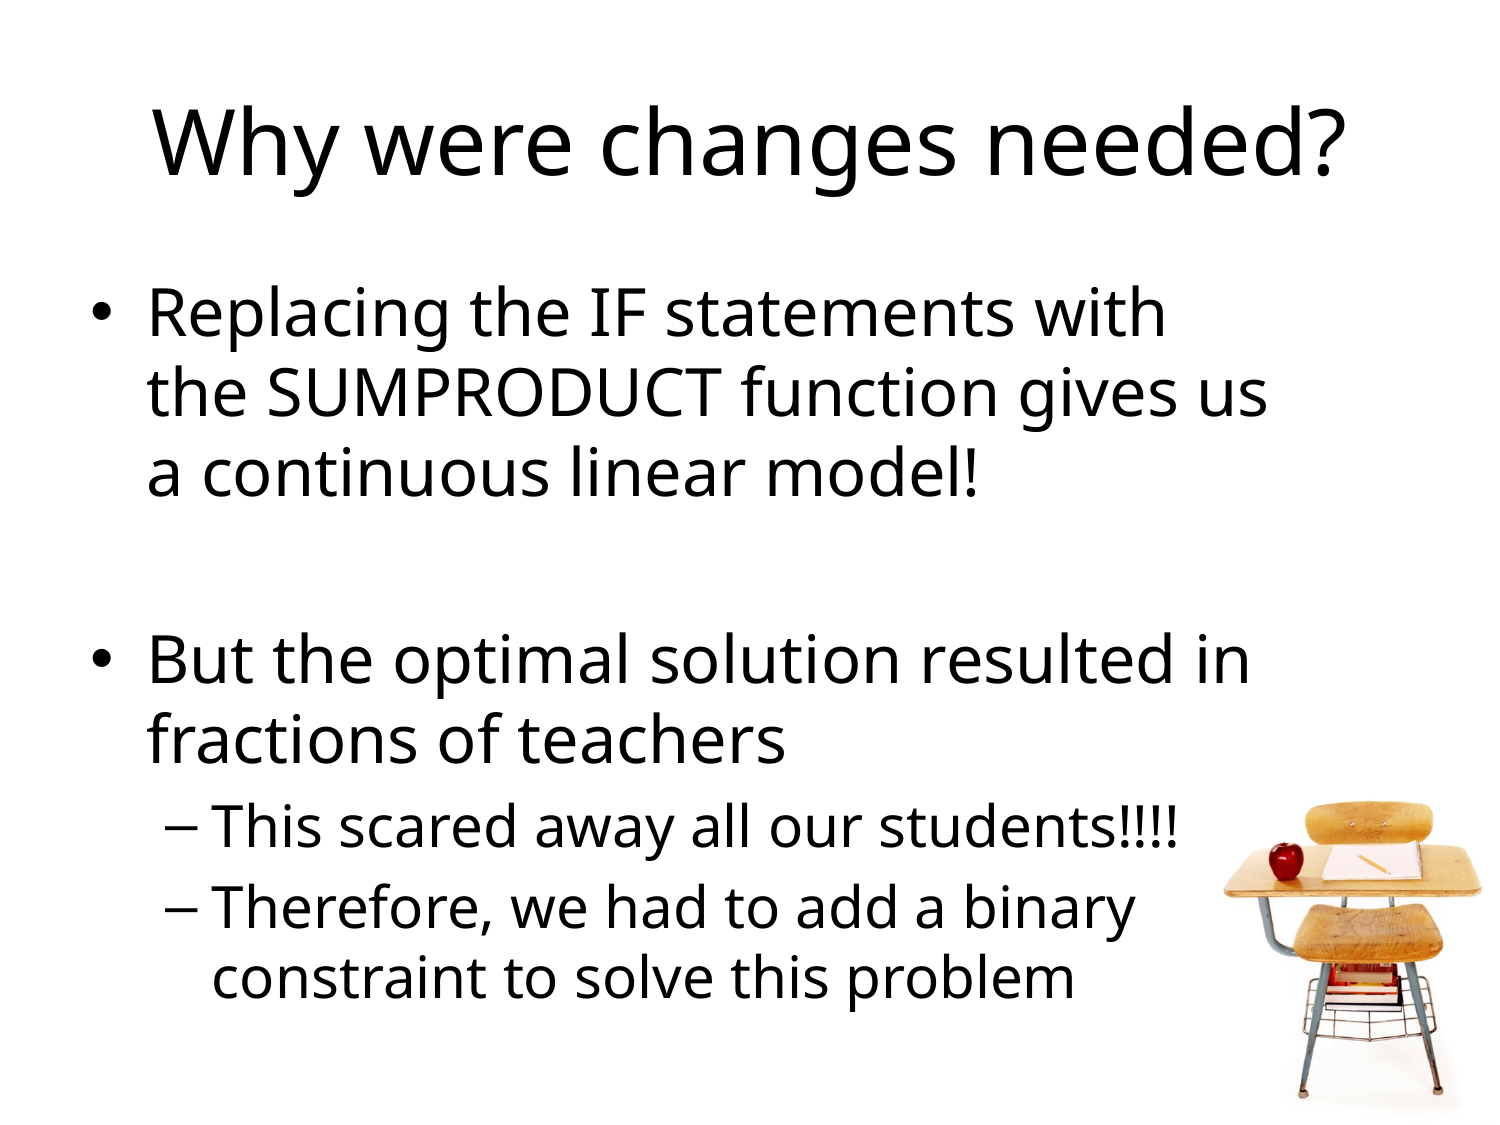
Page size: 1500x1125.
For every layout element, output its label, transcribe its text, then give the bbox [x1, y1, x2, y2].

picture [1212, 754, 1500, 1125]
list Replacing the IF statements with the SUMPRODUCT function gives us a continuous linear model! But the optimal solution resulted in fractions of teachers This scared away all our students!!!! Therefore, we had to add a binary constraint to solve this problem [75, 262, 1288, 1038]
title Why were changes needed? [75, 45, 1425, 233]
